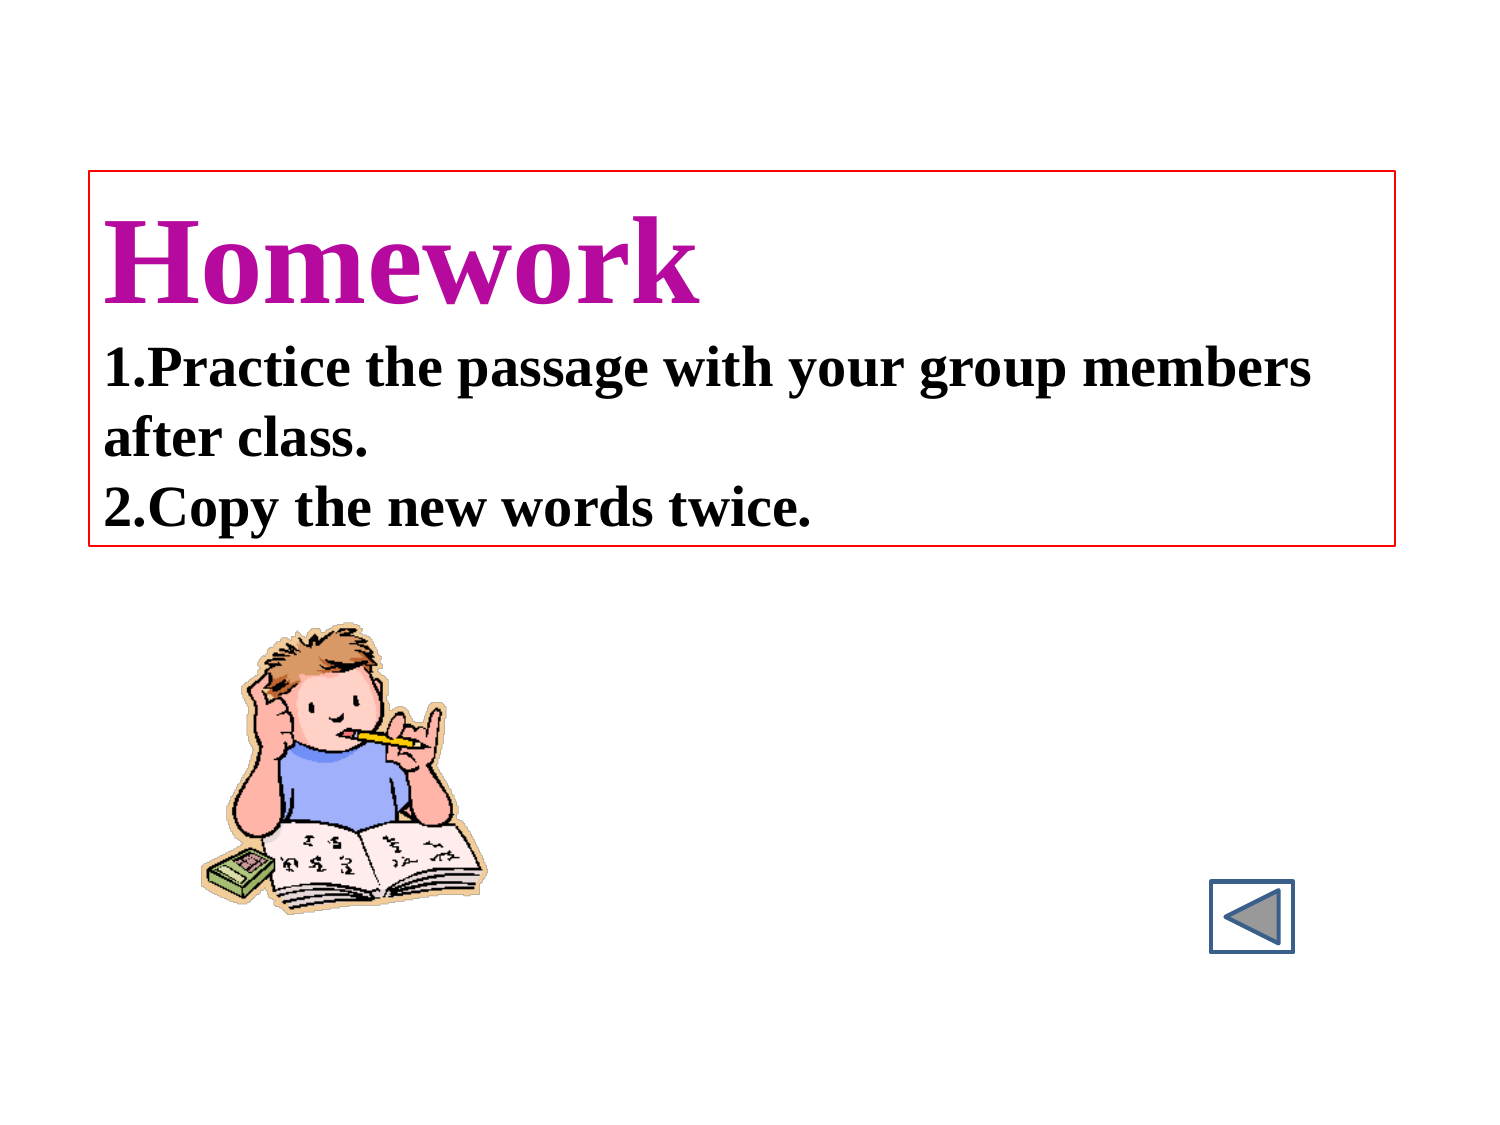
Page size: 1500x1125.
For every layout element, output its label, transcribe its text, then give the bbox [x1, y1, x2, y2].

picture [200, 619, 493, 920]
text_box Homework 1.Practice the passage with your group members after class. 2.Copy the new words twice. [88, 171, 1396, 546]
text_box [1209, 879, 1295, 954]
